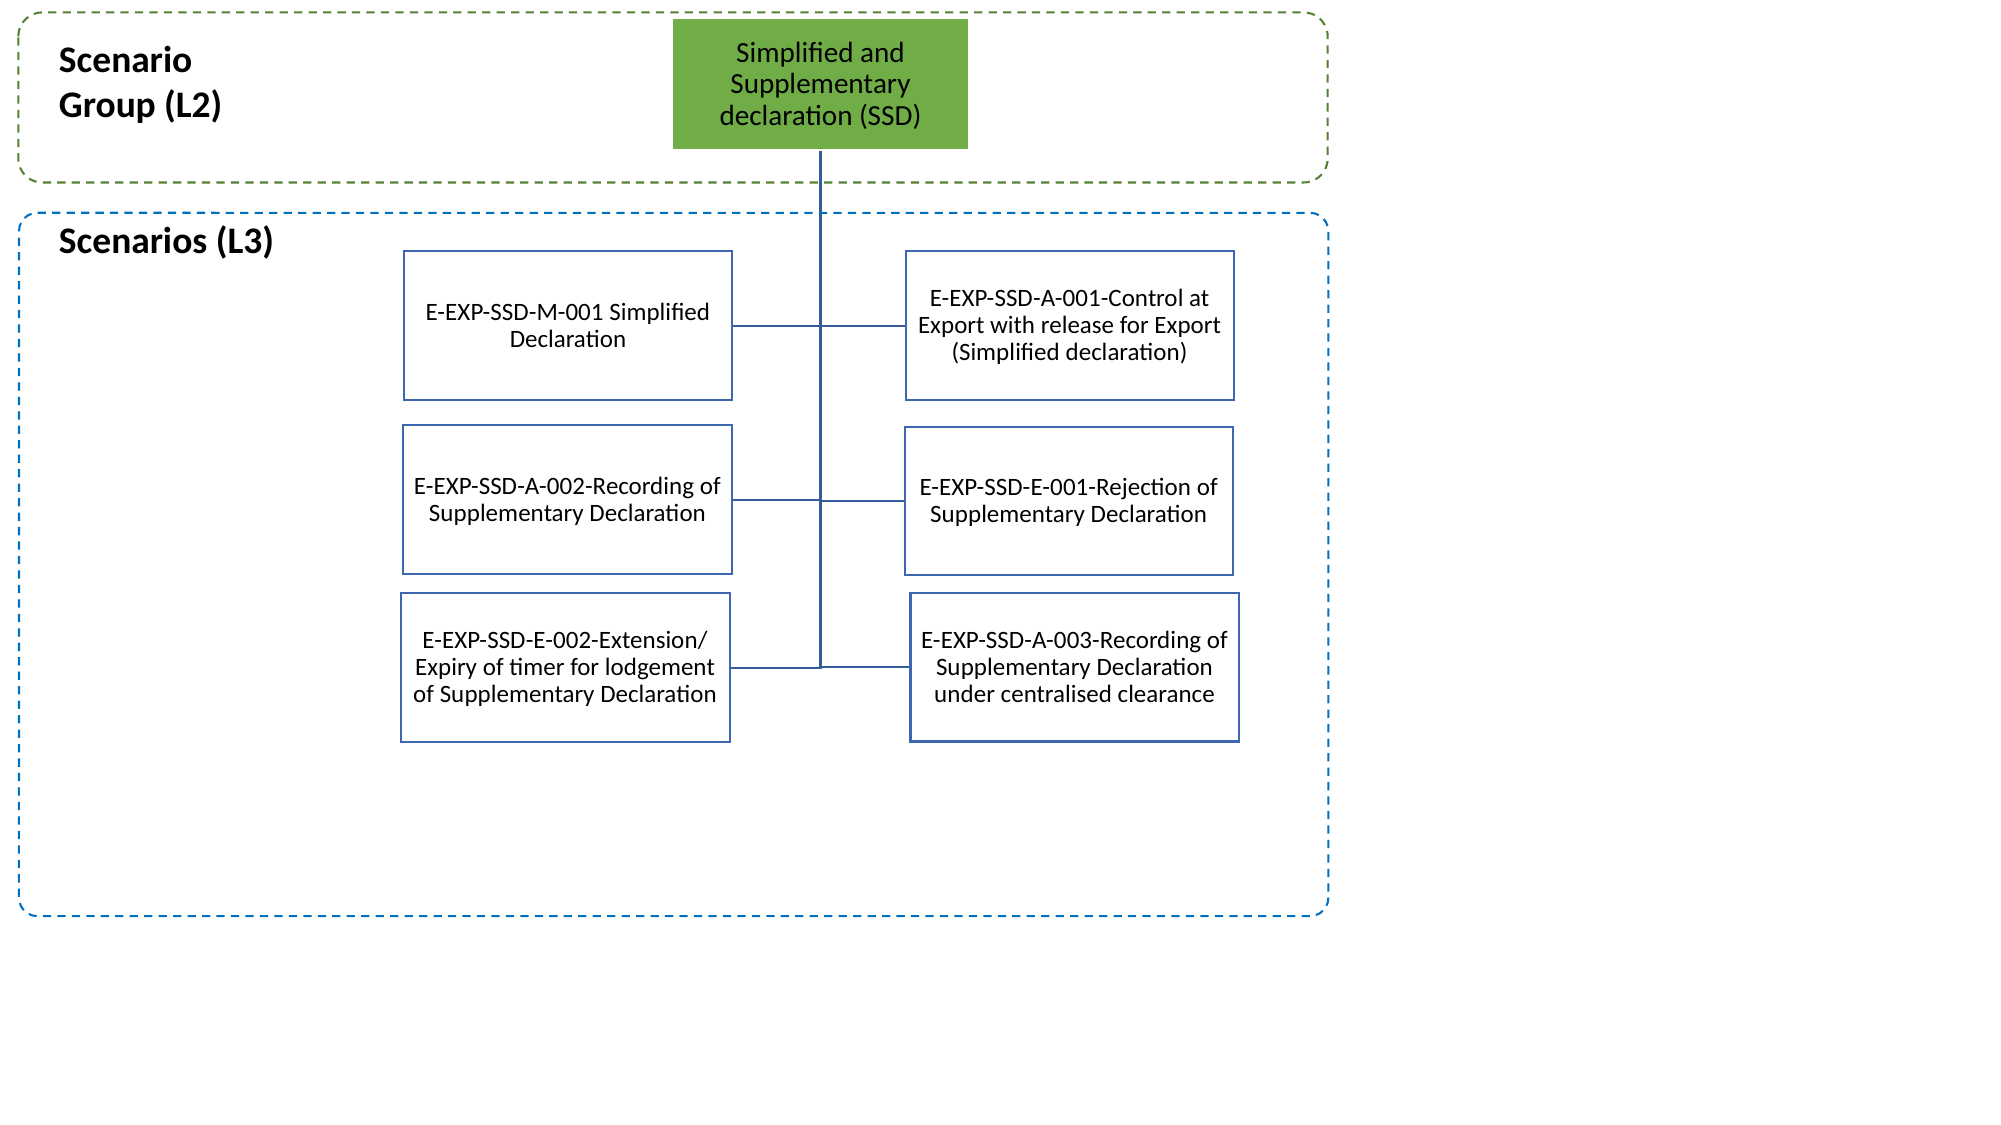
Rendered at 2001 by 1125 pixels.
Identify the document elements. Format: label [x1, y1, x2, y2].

text_box [0, 0, 1326, 928]
text_box [1326, 220, 1330, 907]
